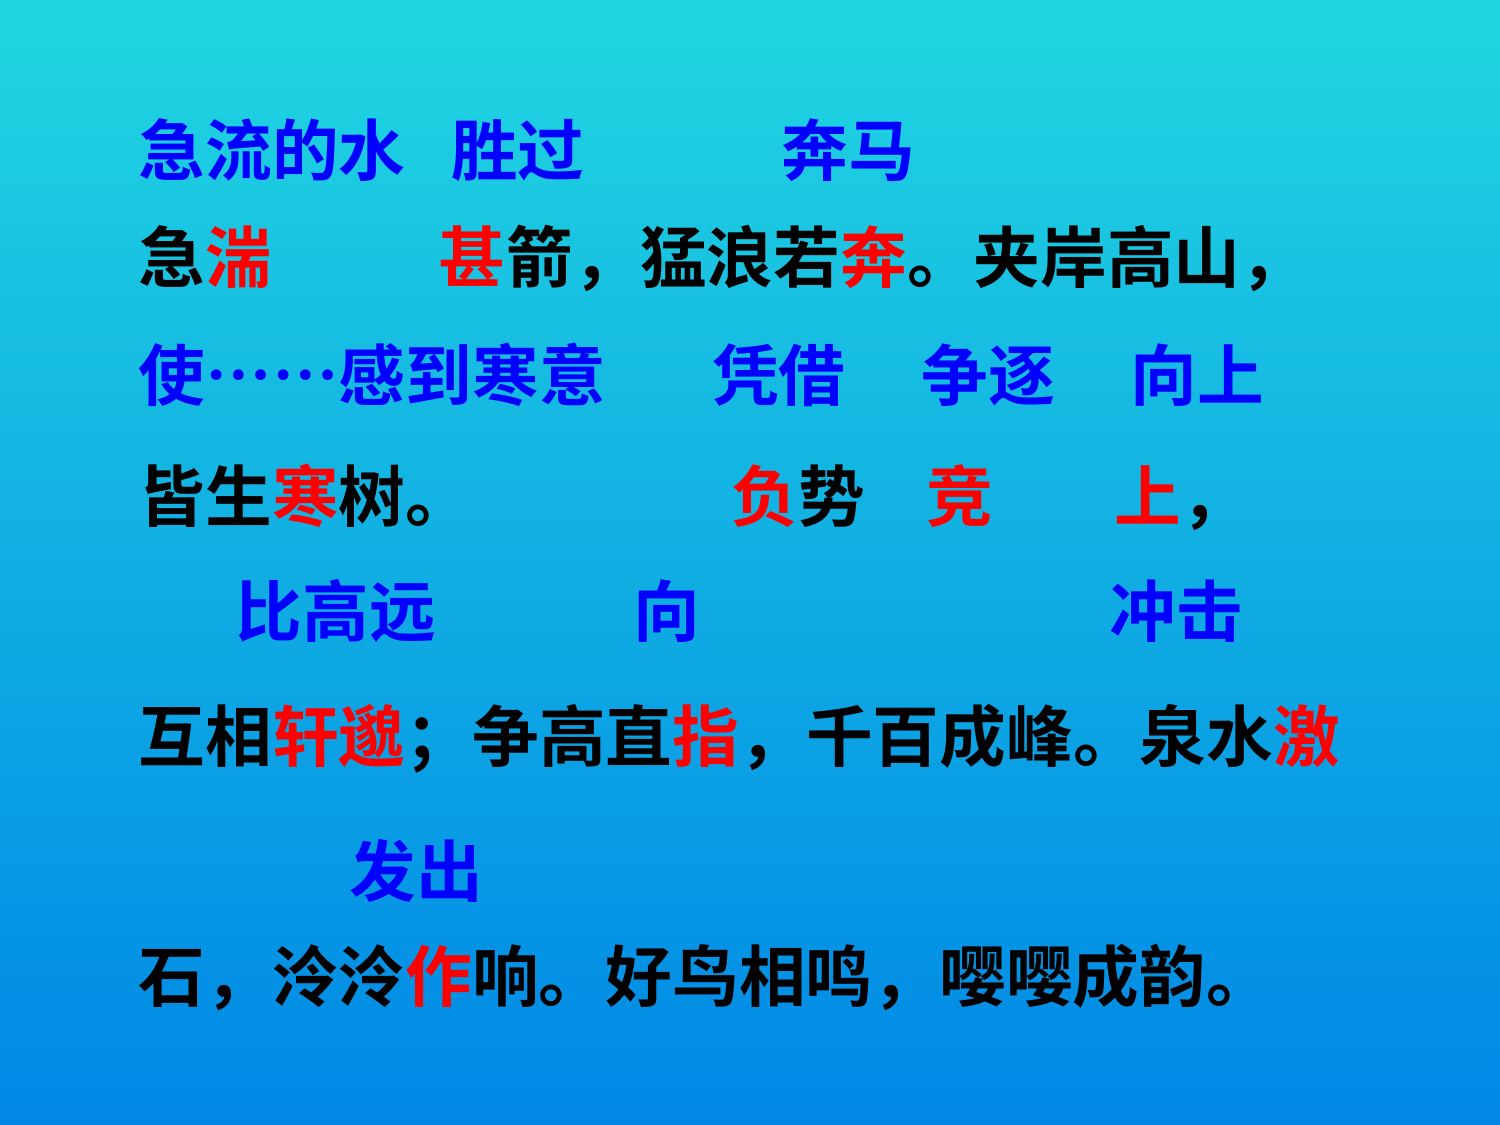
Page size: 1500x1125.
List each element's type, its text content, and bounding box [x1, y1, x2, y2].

text_box 比高远 向 冲击 [159, 562, 1447, 658]
text_box 使……感到寒意 凭借 争逐 向上 [123, 326, 1447, 421]
text_box 急湍 甚箭，猛浪若奔。夹岸高山， 皆生寒树。 负势 竞 上， 互相轩邈；争高直指，千百成峰。泉水激 石，泠泠作响。好鸟相鸣，嘤嘤成韵。 [123, 421, 1412, 1023]
text_box 发出 [135, 822, 1388, 918]
text_box 急流的水 胜过 奔马 [123, 101, 1447, 197]
text_box 急湍 甚箭，猛浪若奔。夹岸高山， 皆生寒树。 负势 竞 上， 互相轩邈；争高直指，千百成峰。泉水激 石，泠泠作响。好鸟相鸣，嘤嘤成韵。 [123, 207, 1412, 326]
